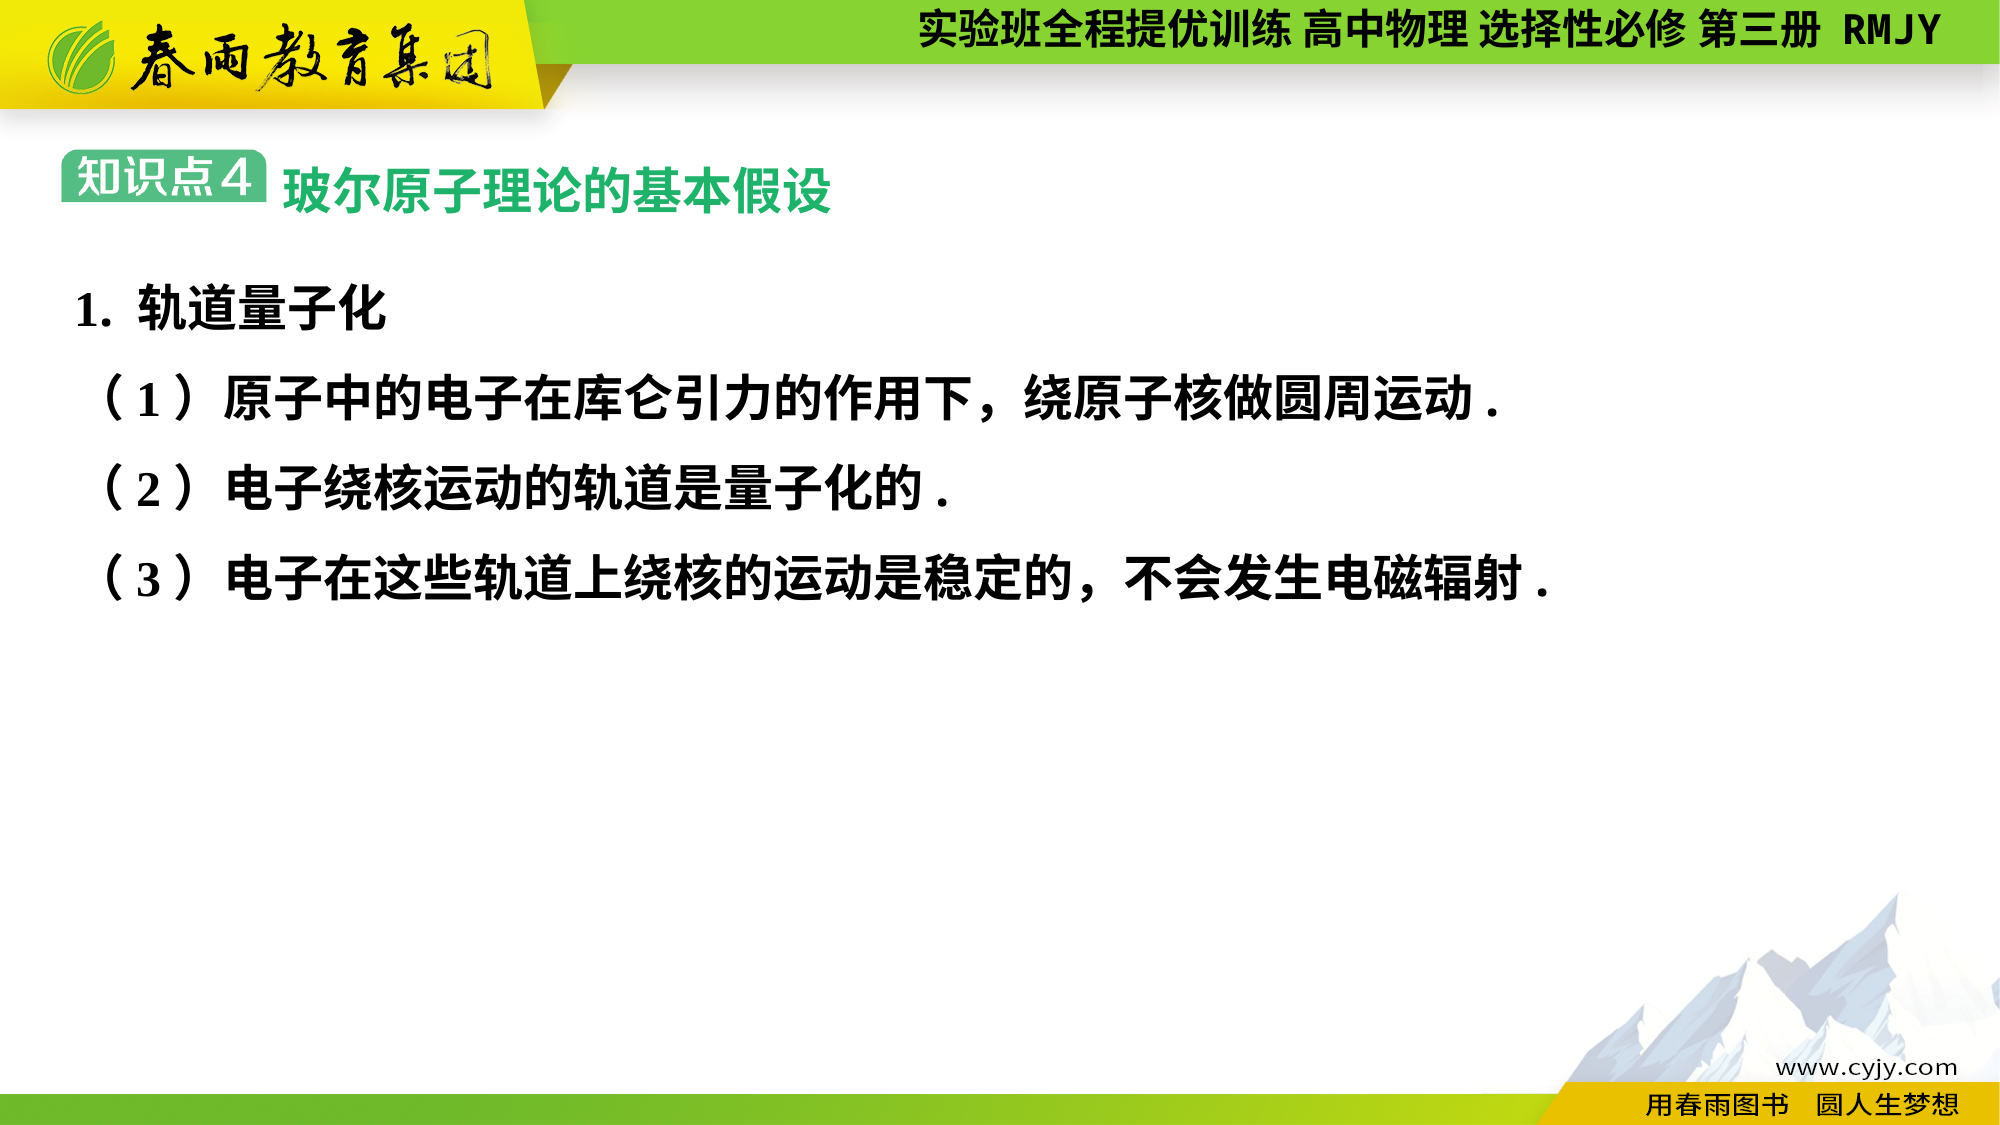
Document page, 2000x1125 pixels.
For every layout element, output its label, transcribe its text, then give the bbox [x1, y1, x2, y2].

list 1. 轨道量子化 （1）原子中的电子在库仑引力的作用下，绕原子核做圆周运动. （2）电子绕核运动的轨道是量子化的. （3）电子在这些轨道上绕核的运动是稳定的，不会发生电磁辐射. [59, 239, 1944, 607]
text_box 玻尔原子理论的基本假设 [267, 122, 1944, 228]
picture [0, 0, 2000, 1125]
